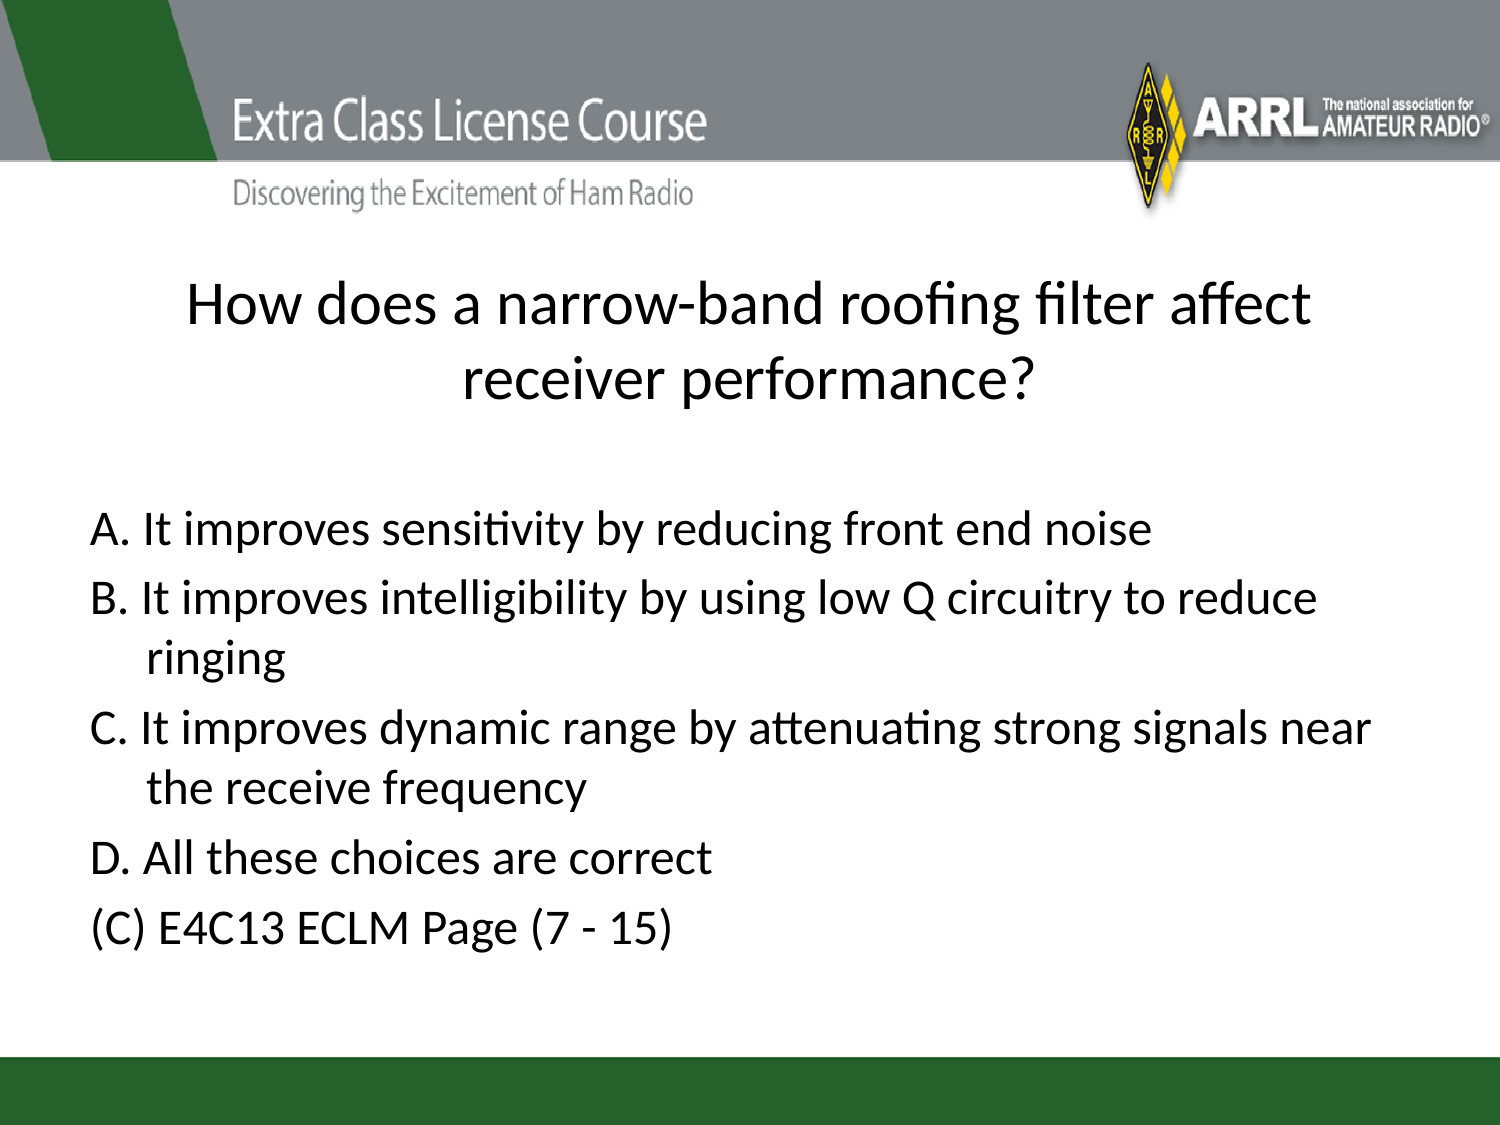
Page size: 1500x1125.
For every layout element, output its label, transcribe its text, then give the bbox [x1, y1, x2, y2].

title How does a narrow-band roofing filter affect receiver performance? [75, 254, 1425, 435]
list A. It improves sensitivity by reducing front end noise B. It improves intelligibility by using low Q circuitry to reduce ringing C. It improves dynamic range by attenuating strong signals near the receive frequency D. All these choices are correct (C) E4C13 ECLM Page (7 - 15) [75, 487, 1425, 1005]
picture [0, 0, 1500, 1125]
